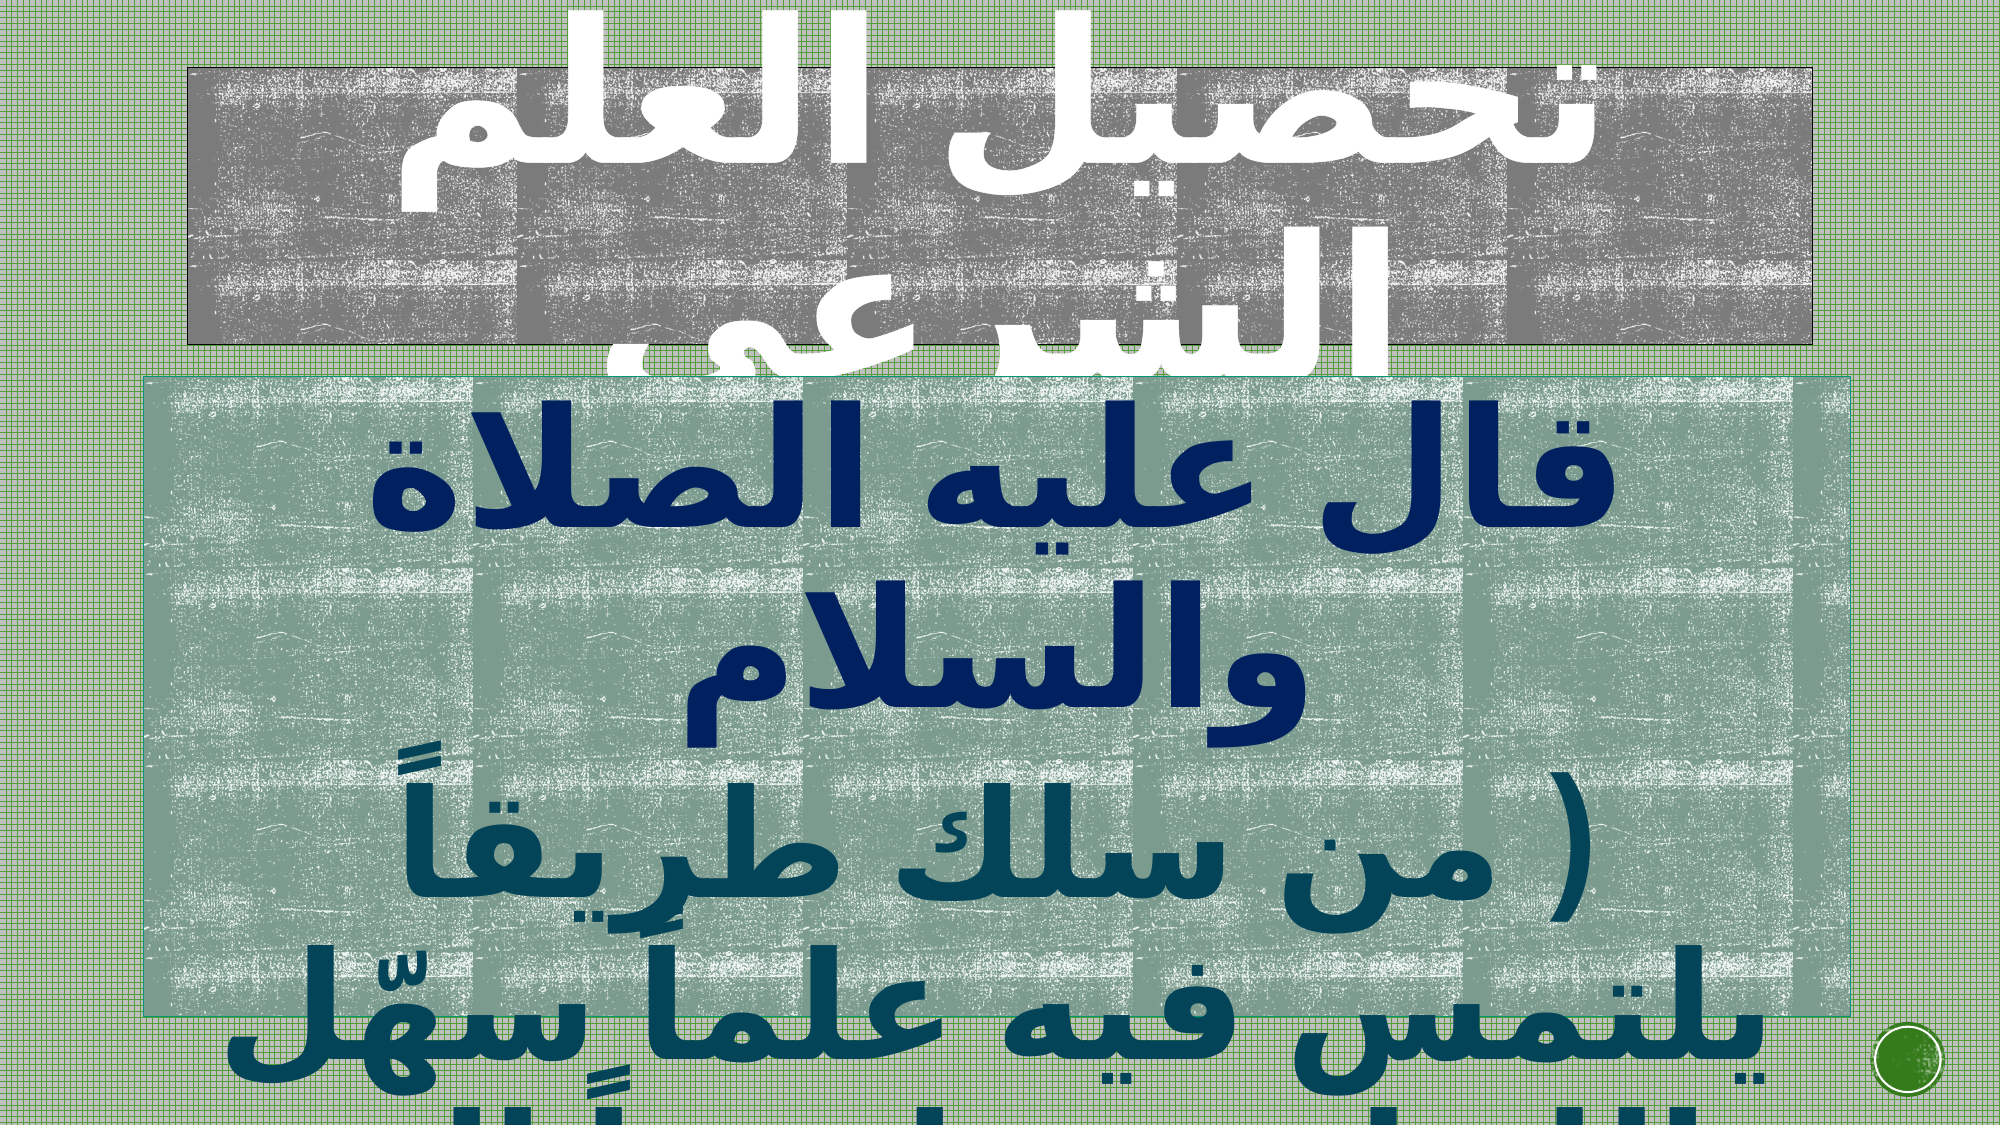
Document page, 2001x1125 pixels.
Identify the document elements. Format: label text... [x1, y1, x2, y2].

title تحصيل العلم الشرعي [187, 67, 1813, 345]
list قال عليه الصلاة والسلام ( من سلك طريقاً يلتمس فيه علماً سهّل الله له به طريقاً إلى الجنة ) [143, 376, 1851, 1017]
